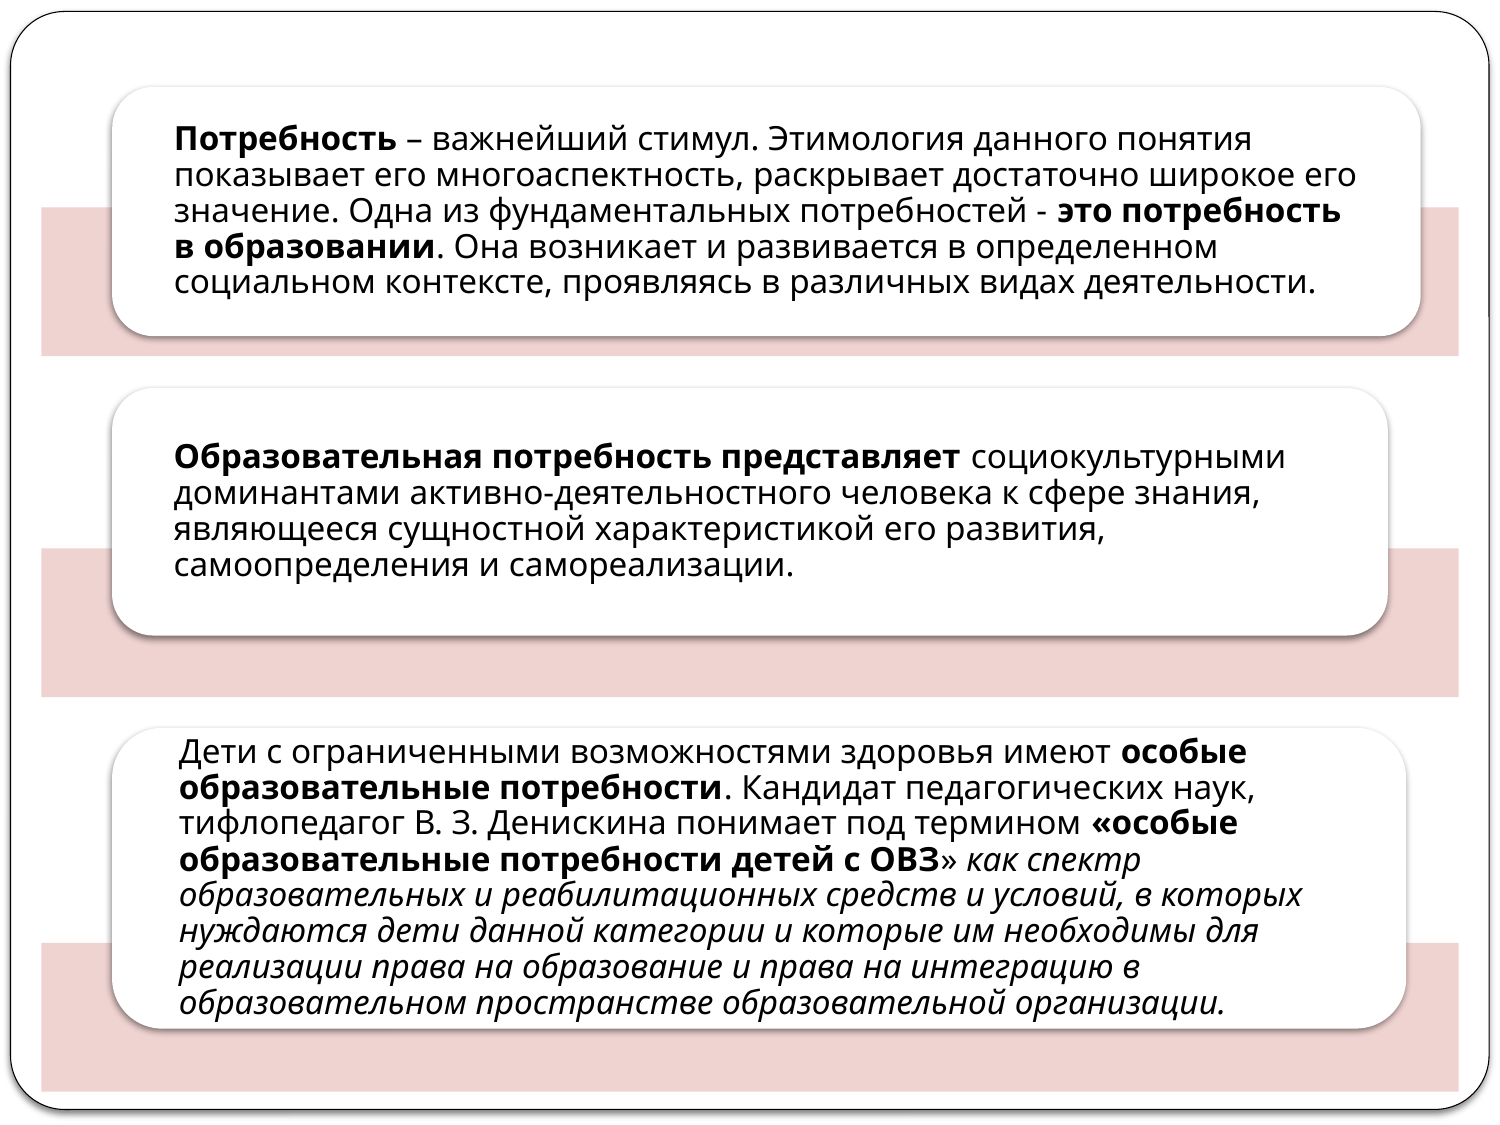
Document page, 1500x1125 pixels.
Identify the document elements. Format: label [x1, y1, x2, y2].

list [41, 42, 1459, 1095]
